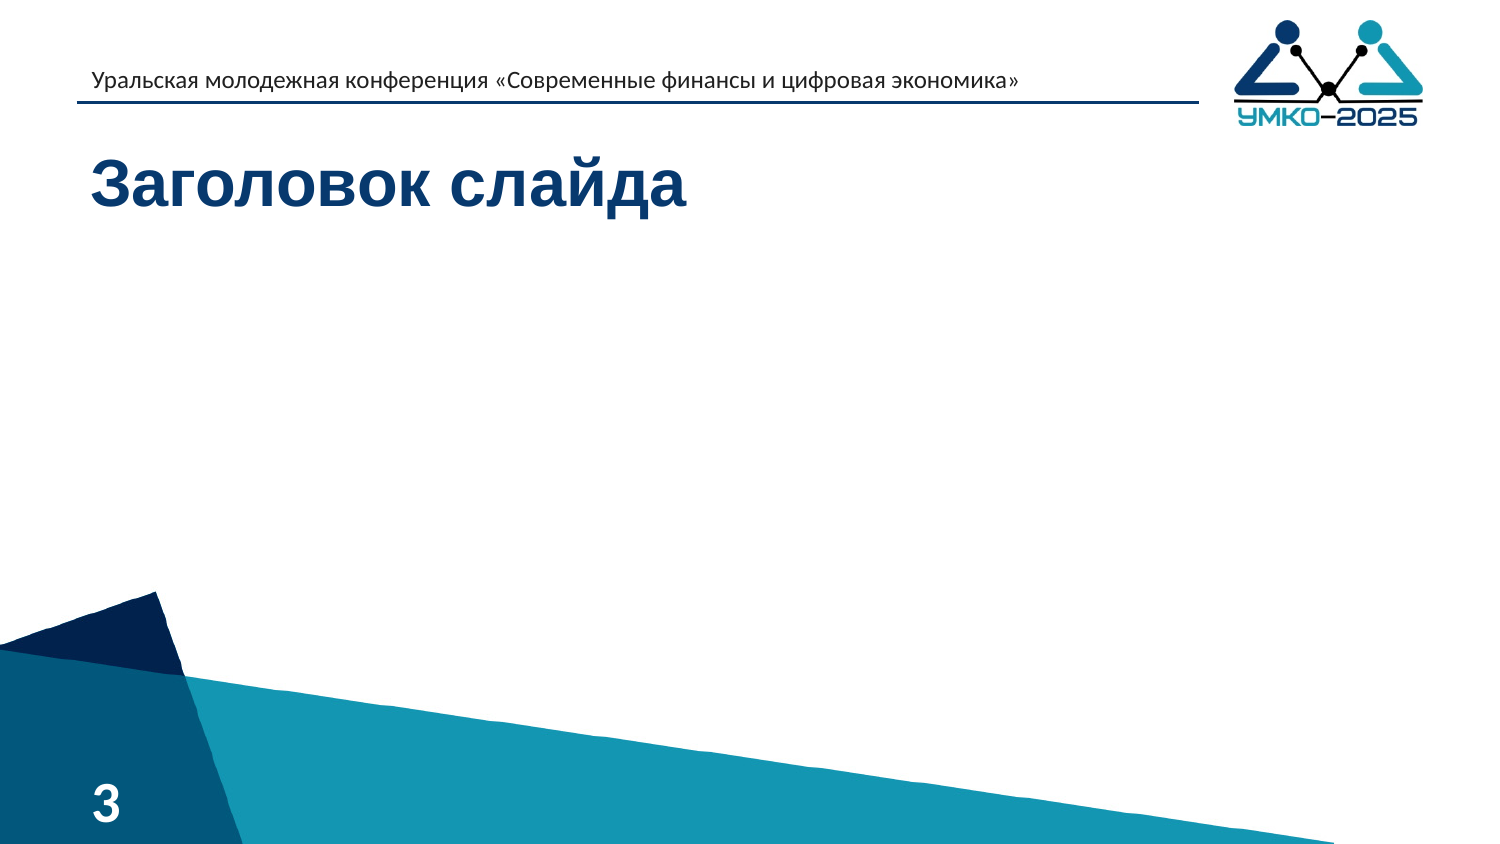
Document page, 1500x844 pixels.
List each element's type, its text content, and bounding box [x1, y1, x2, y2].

title Заголовок слайда [75, 114, 1425, 245]
slide_number 3 [76, 776, 219, 822]
footer Уральская молодежная конференция «Современные финансы и цифровая экономика» [76, 55, 1046, 101]
picture [0, 0, 1500, 844]
